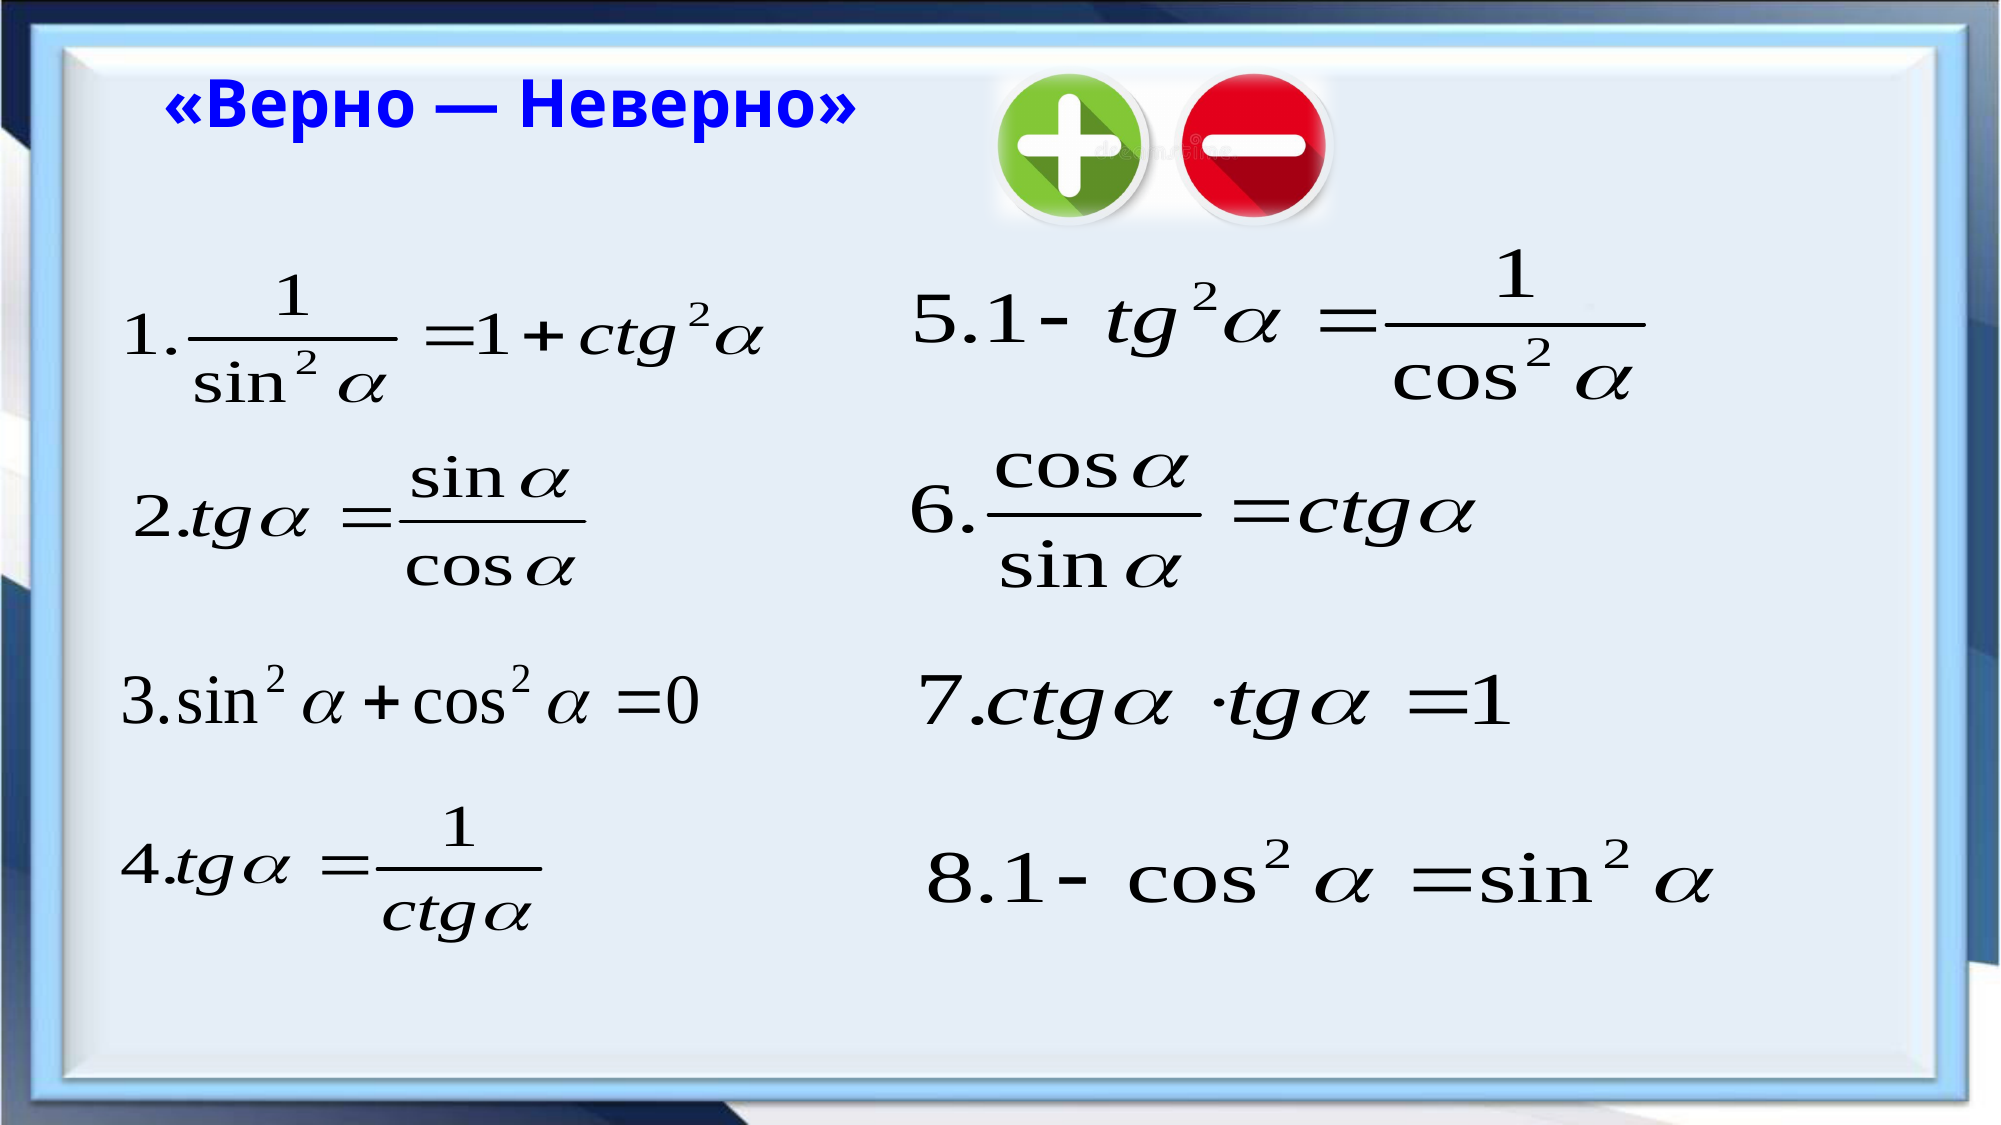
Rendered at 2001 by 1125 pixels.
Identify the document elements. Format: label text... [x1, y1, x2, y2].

picture [0, 0, 2001, 1125]
text_box [319, 880, 1650, 1082]
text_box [895, 420, 1496, 604]
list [108, 789, 559, 954]
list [119, 438, 603, 599]
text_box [914, 821, 1741, 921]
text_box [898, 228, 1662, 415]
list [117, 257, 784, 416]
title «Верно — Неверно» [0, 24, 1061, 187]
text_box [902, 656, 1523, 756]
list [111, 647, 714, 742]
